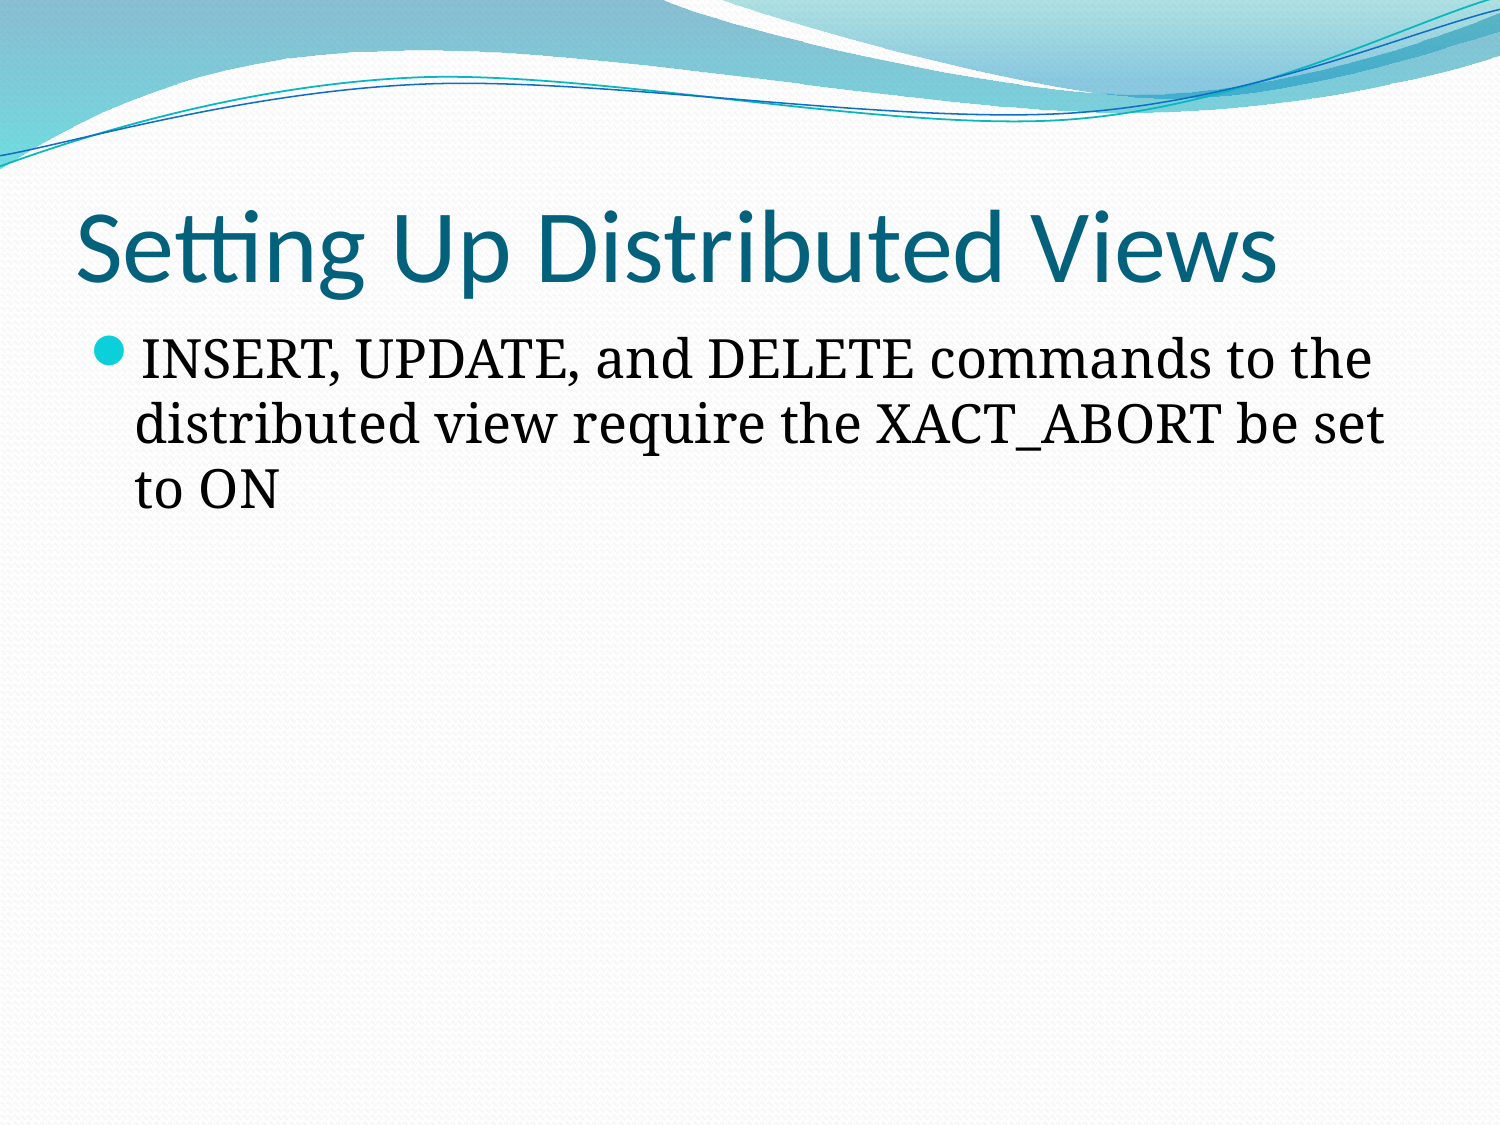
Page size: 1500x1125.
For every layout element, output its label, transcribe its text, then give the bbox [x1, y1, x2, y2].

title Setting Up Distributed Views [75, 115, 1425, 303]
list INSERT, UPDATE, and DELETE commands to the distributed view require the XACT_ABORT be set to ON [75, 317, 1425, 1038]
